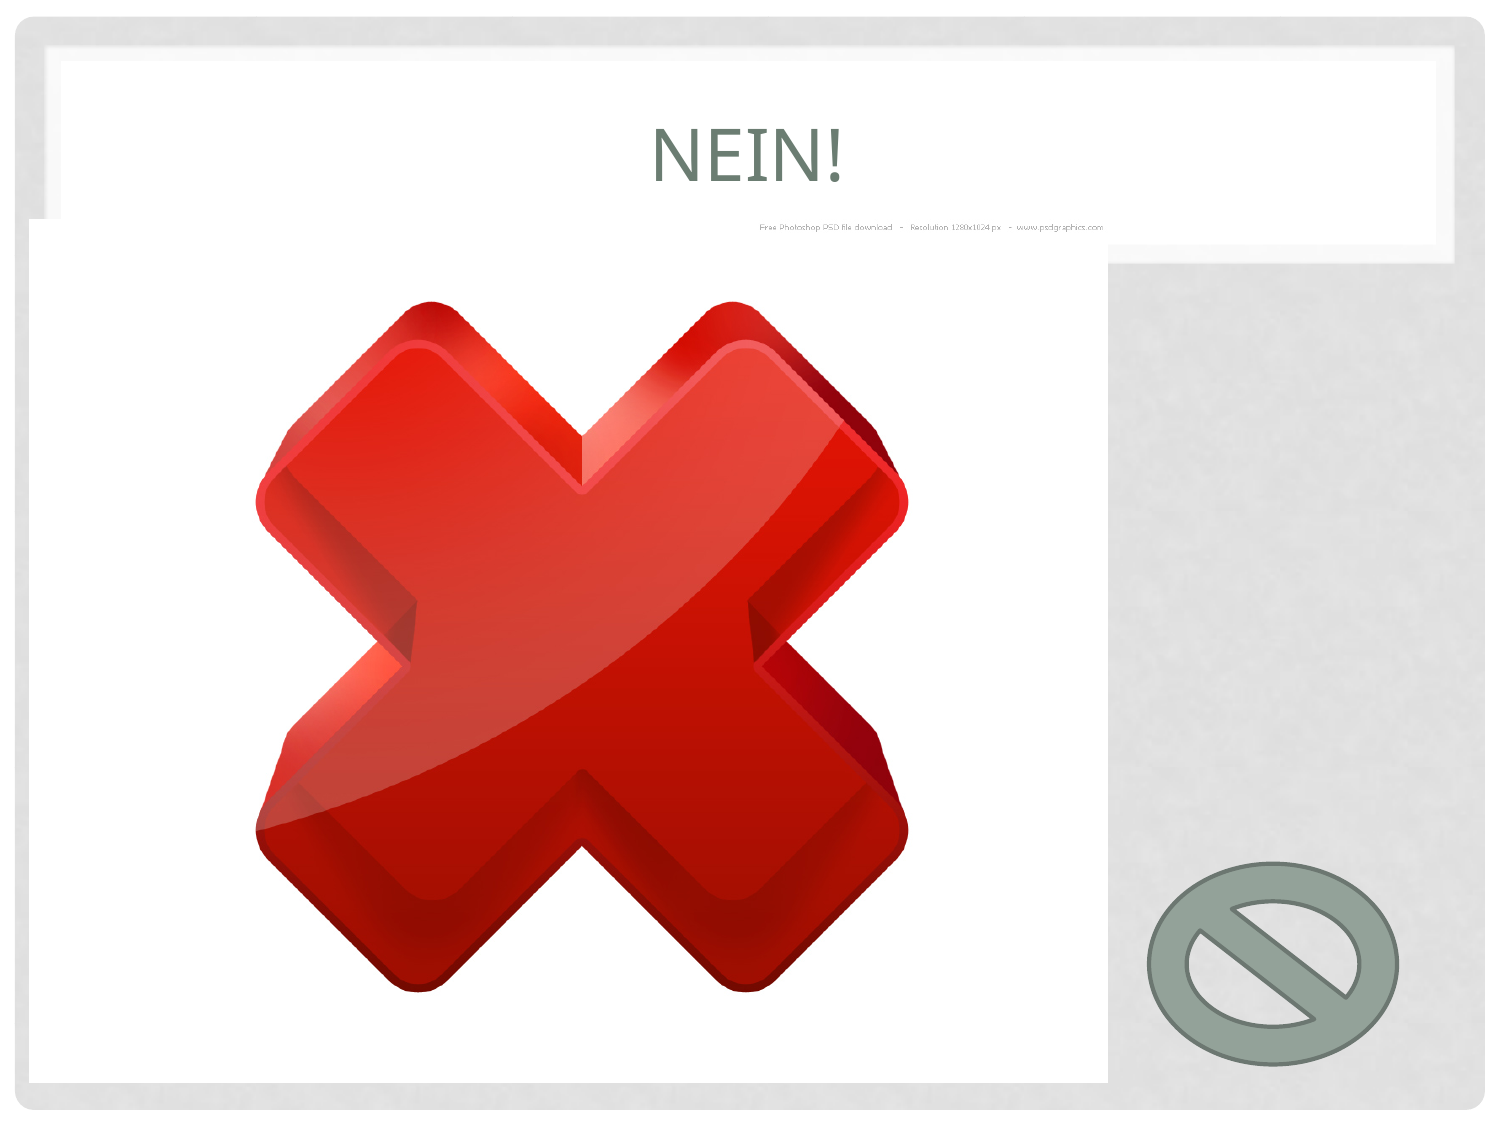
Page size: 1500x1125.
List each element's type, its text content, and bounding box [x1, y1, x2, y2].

picture [29, 219, 1108, 1083]
text_box [1146, 861, 1400, 1067]
title NEIN! [69, 66, 1425, 238]
